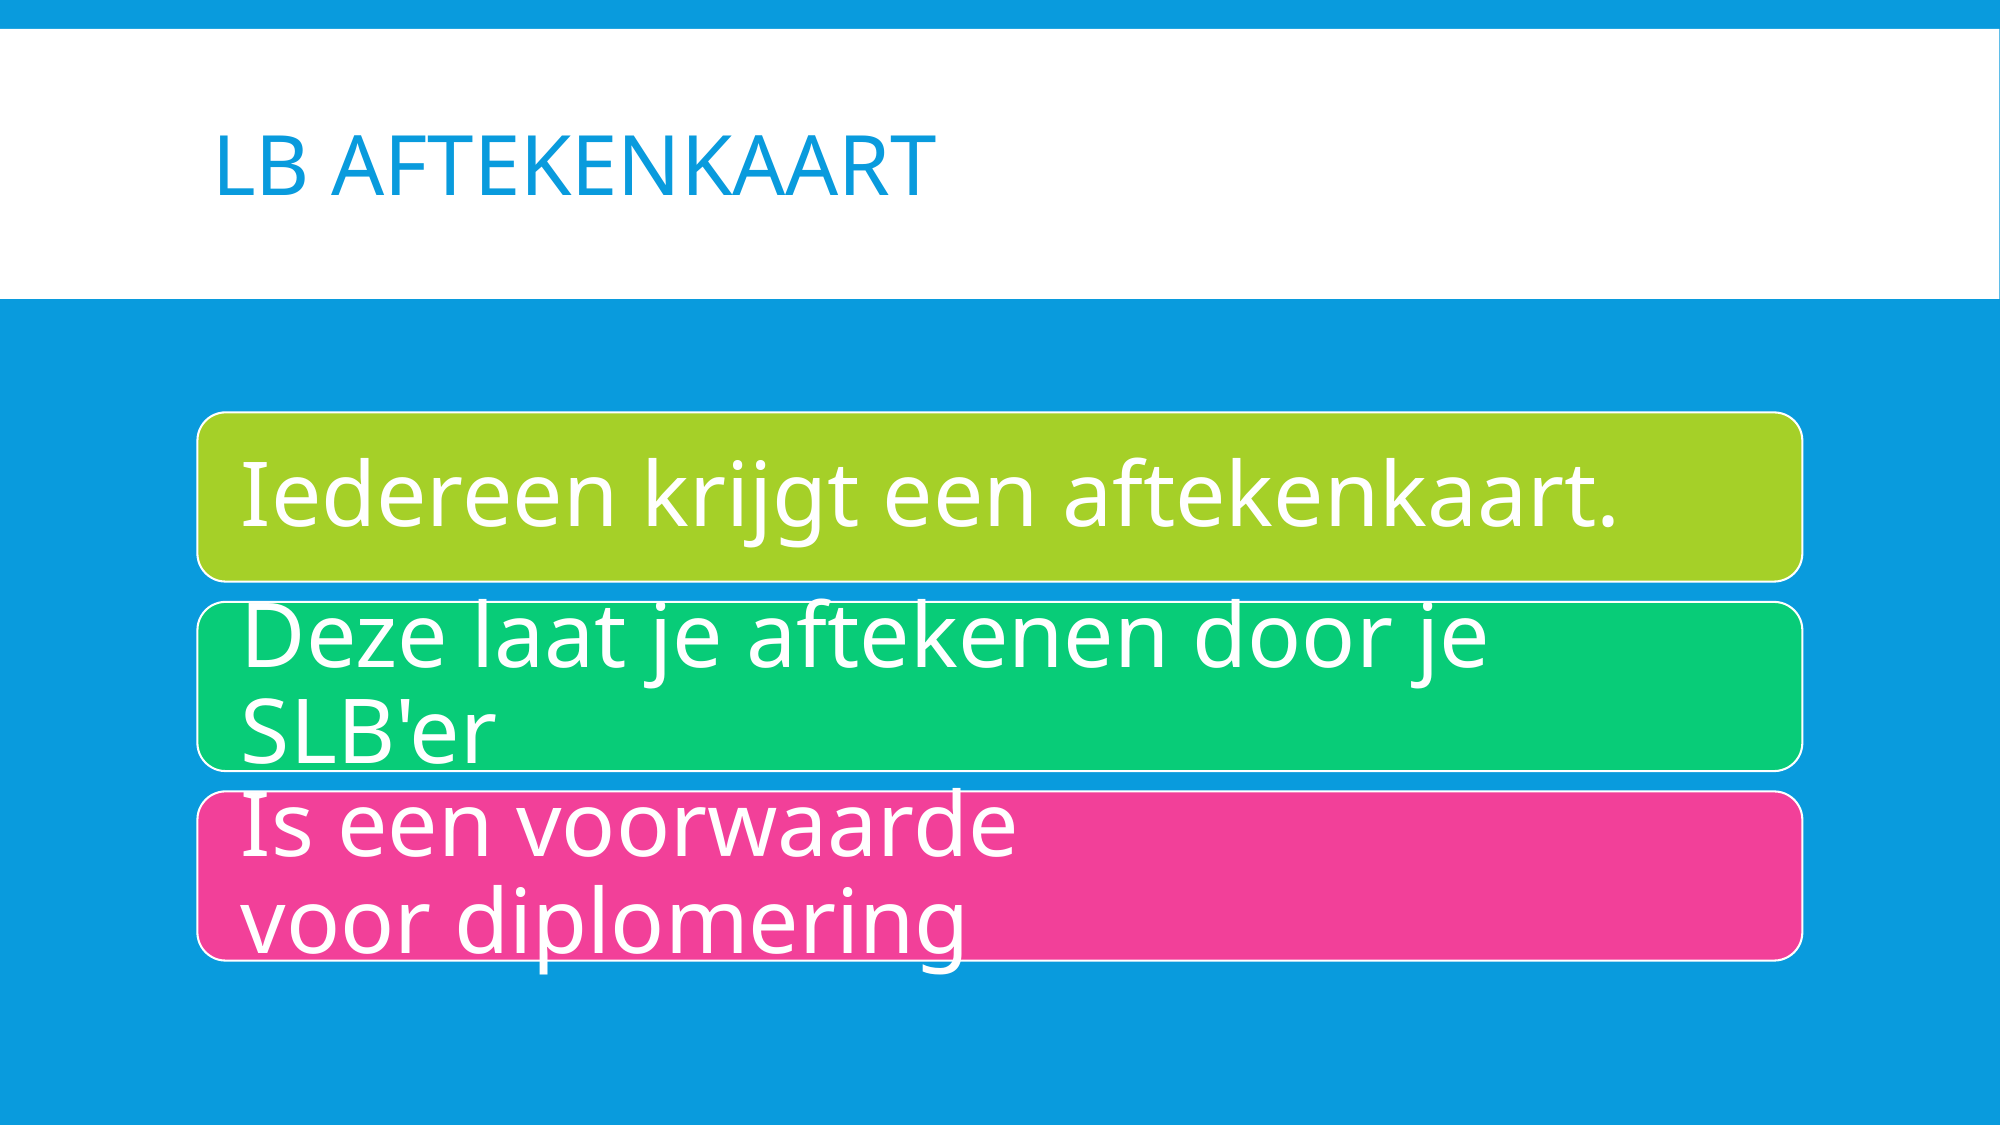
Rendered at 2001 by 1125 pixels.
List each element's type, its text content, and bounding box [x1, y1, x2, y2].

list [197, 405, 1803, 967]
title LB aftekenkaart [197, 46, 1803, 295]
